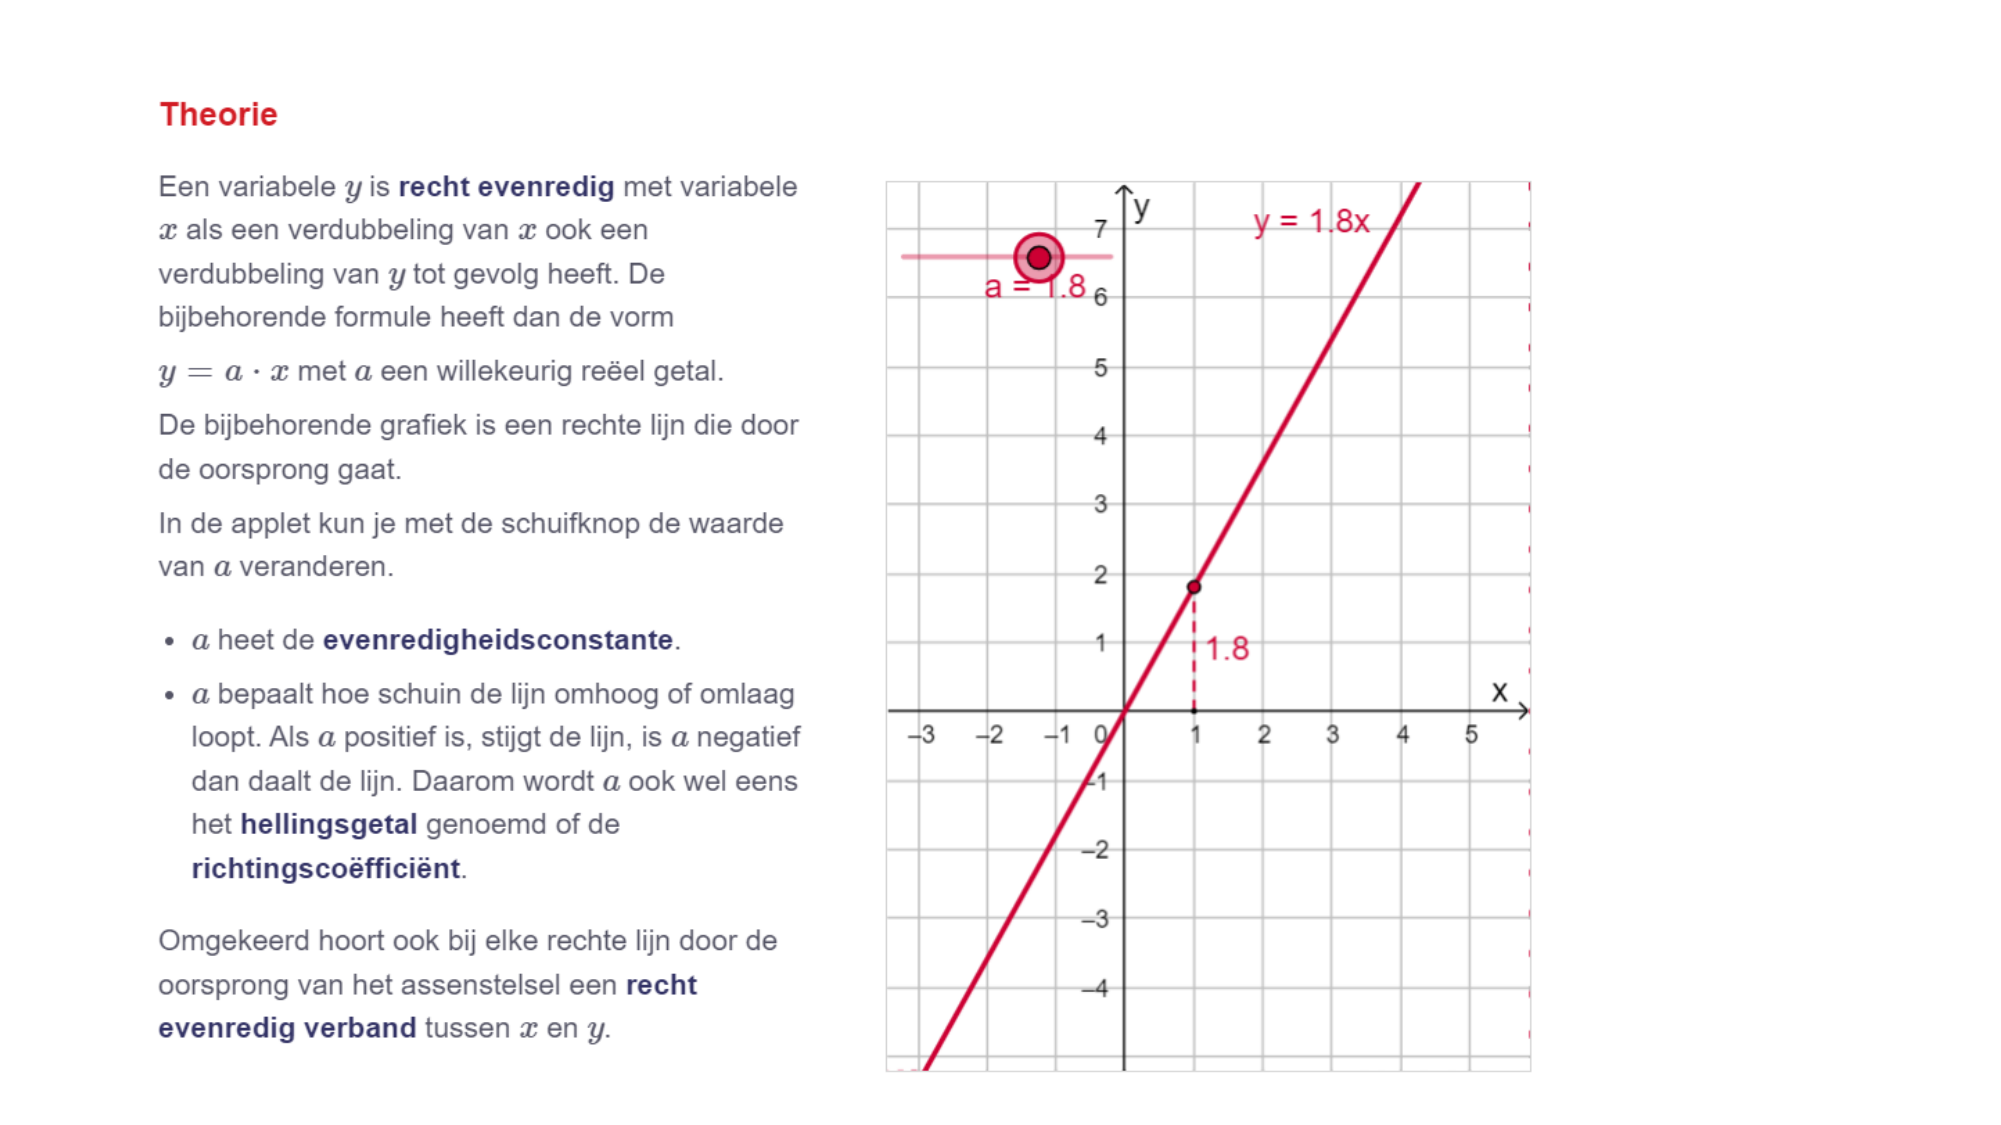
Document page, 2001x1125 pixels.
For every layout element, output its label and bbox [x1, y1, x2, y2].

picture [121, 80, 1594, 1125]
